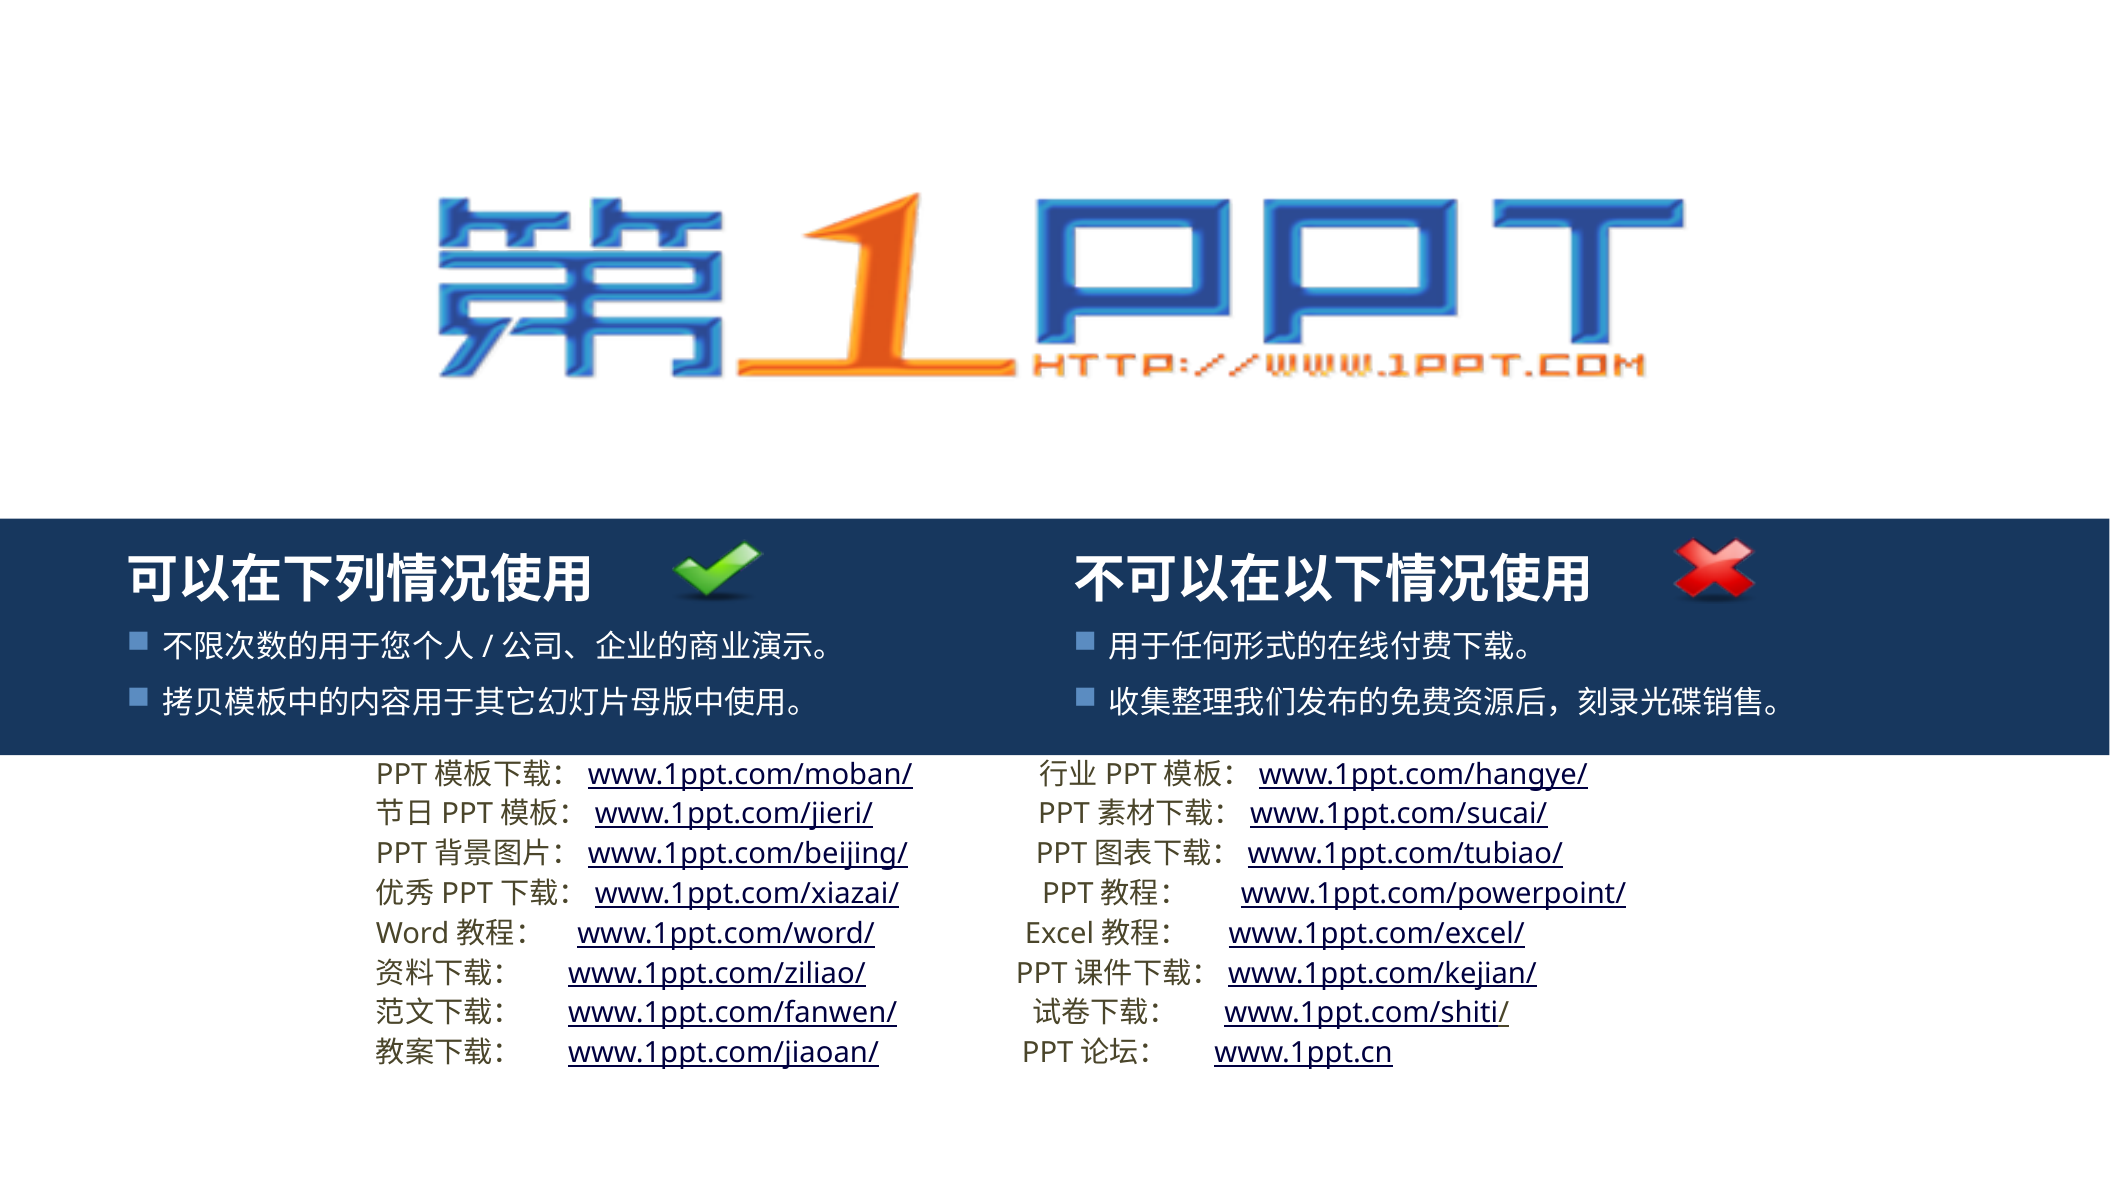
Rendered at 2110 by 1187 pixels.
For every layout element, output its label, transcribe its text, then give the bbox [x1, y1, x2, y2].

text_box PPT模板下载：www.1ppt.com/moban/ 行业PPT模板：www.1ppt.com/hangye/ 节日PPT模板：www.1ppt.com/jieri/ PPT素材下载：www.1ppt.com/sucai/ PPT背景图片：www.1ppt.com/beijing/ PPT图表下载：www.1ppt.com/tubiao/ 优秀PPT下载：www.1ppt.com/xiazai/ PPT教程： www.1ppt.com/powerpoint/ Word教程： www.1ppt.com/word/ Excel教程： www.1ppt.com/excel/ 资料下载： www.1ppt.com/ziliao/ PPT课件下载：www.1ppt.com/kejian/ 范文下载： www.1ppt.com/fanwen/ 试卷下载： www.1ppt.com/shiti/ 教案下载： www.1ppt.com/jiaoan/ PPT论坛： www.1ppt.cn [355, 804, 1848, 1063]
picture [1668, 535, 1760, 605]
picture [672, 535, 764, 605]
text_box [0, 518, 2110, 756]
picture [189, 54, 1969, 519]
text_box 可以在下列情况使用 不限次数的用于您个人/公司、企业的商业演示。 拷贝模板中的内容用于其它幻灯片母版中使用。 [107, 535, 1055, 816]
text_box 不可以在以下情况使用 用于任何形式的在线付费下载。 收集整理我们发布的免费资源后，刻录光碟销售。 [1054, 535, 2002, 804]
